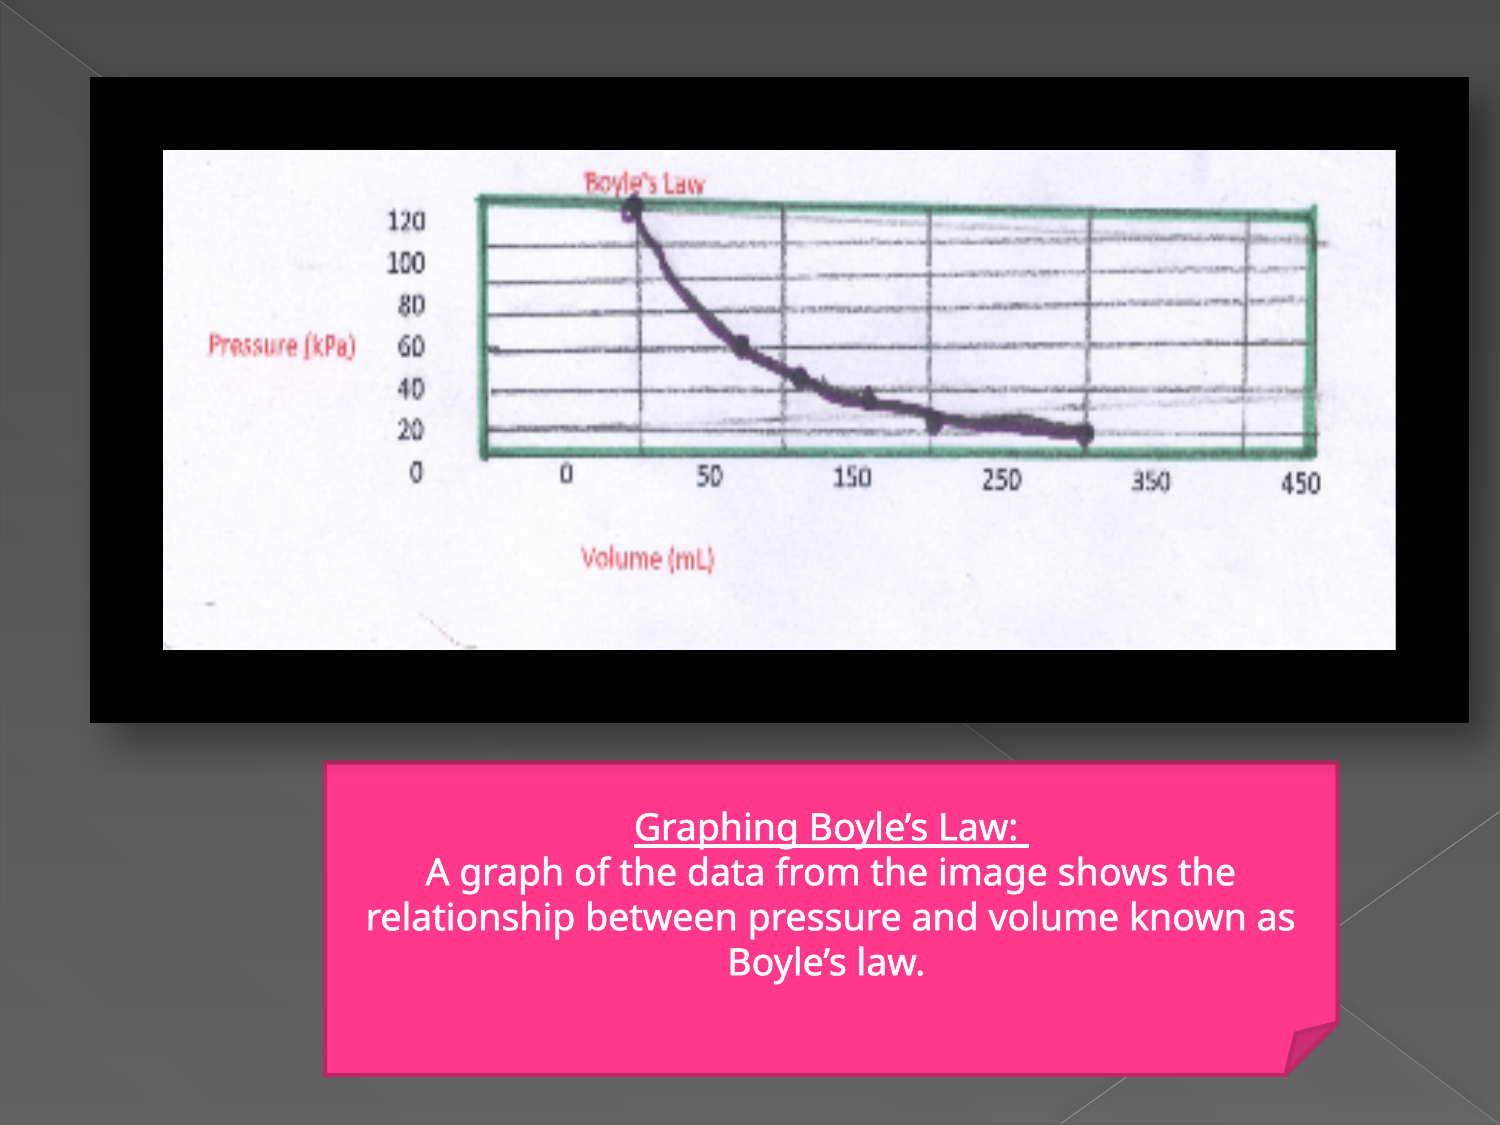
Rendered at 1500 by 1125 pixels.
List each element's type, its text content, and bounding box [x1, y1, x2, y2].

text_box Graphing Boyle’s Law: A graph of the data from the image shows the relationship between pressure and volume known as Boyle’s law. [322, 772, 1340, 1078]
picture [162, 149, 1396, 651]
